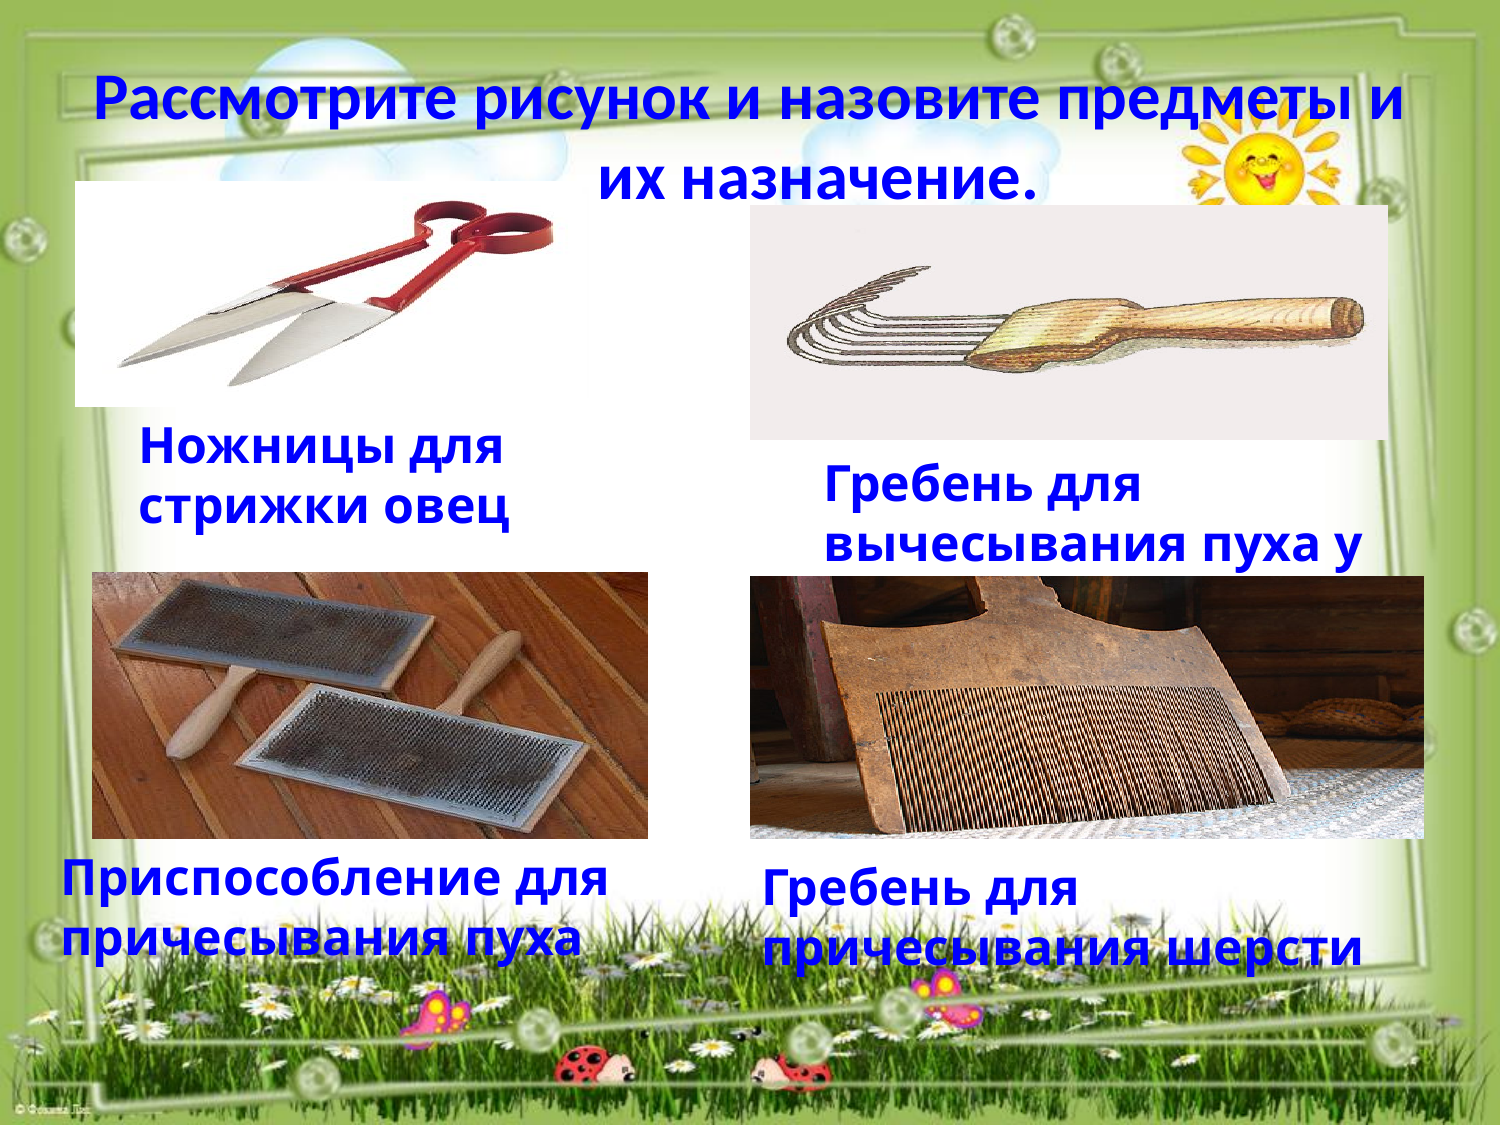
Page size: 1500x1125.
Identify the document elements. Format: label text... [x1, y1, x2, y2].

text_box Ножницы для стрижки овец [123, 415, 550, 541]
text_box Гребень для вычесывания пуха у коз [809, 444, 1447, 640]
title Рассмотрите рисунок и назовите предметы и их назначение. [75, 45, 1425, 233]
text_box Гребень для причесывания шерсти [746, 847, 1420, 983]
text_box Приспособление для причесывания пуха [45, 838, 648, 973]
picture [0, 0, 1500, 1125]
list [75, 262, 1425, 1005]
